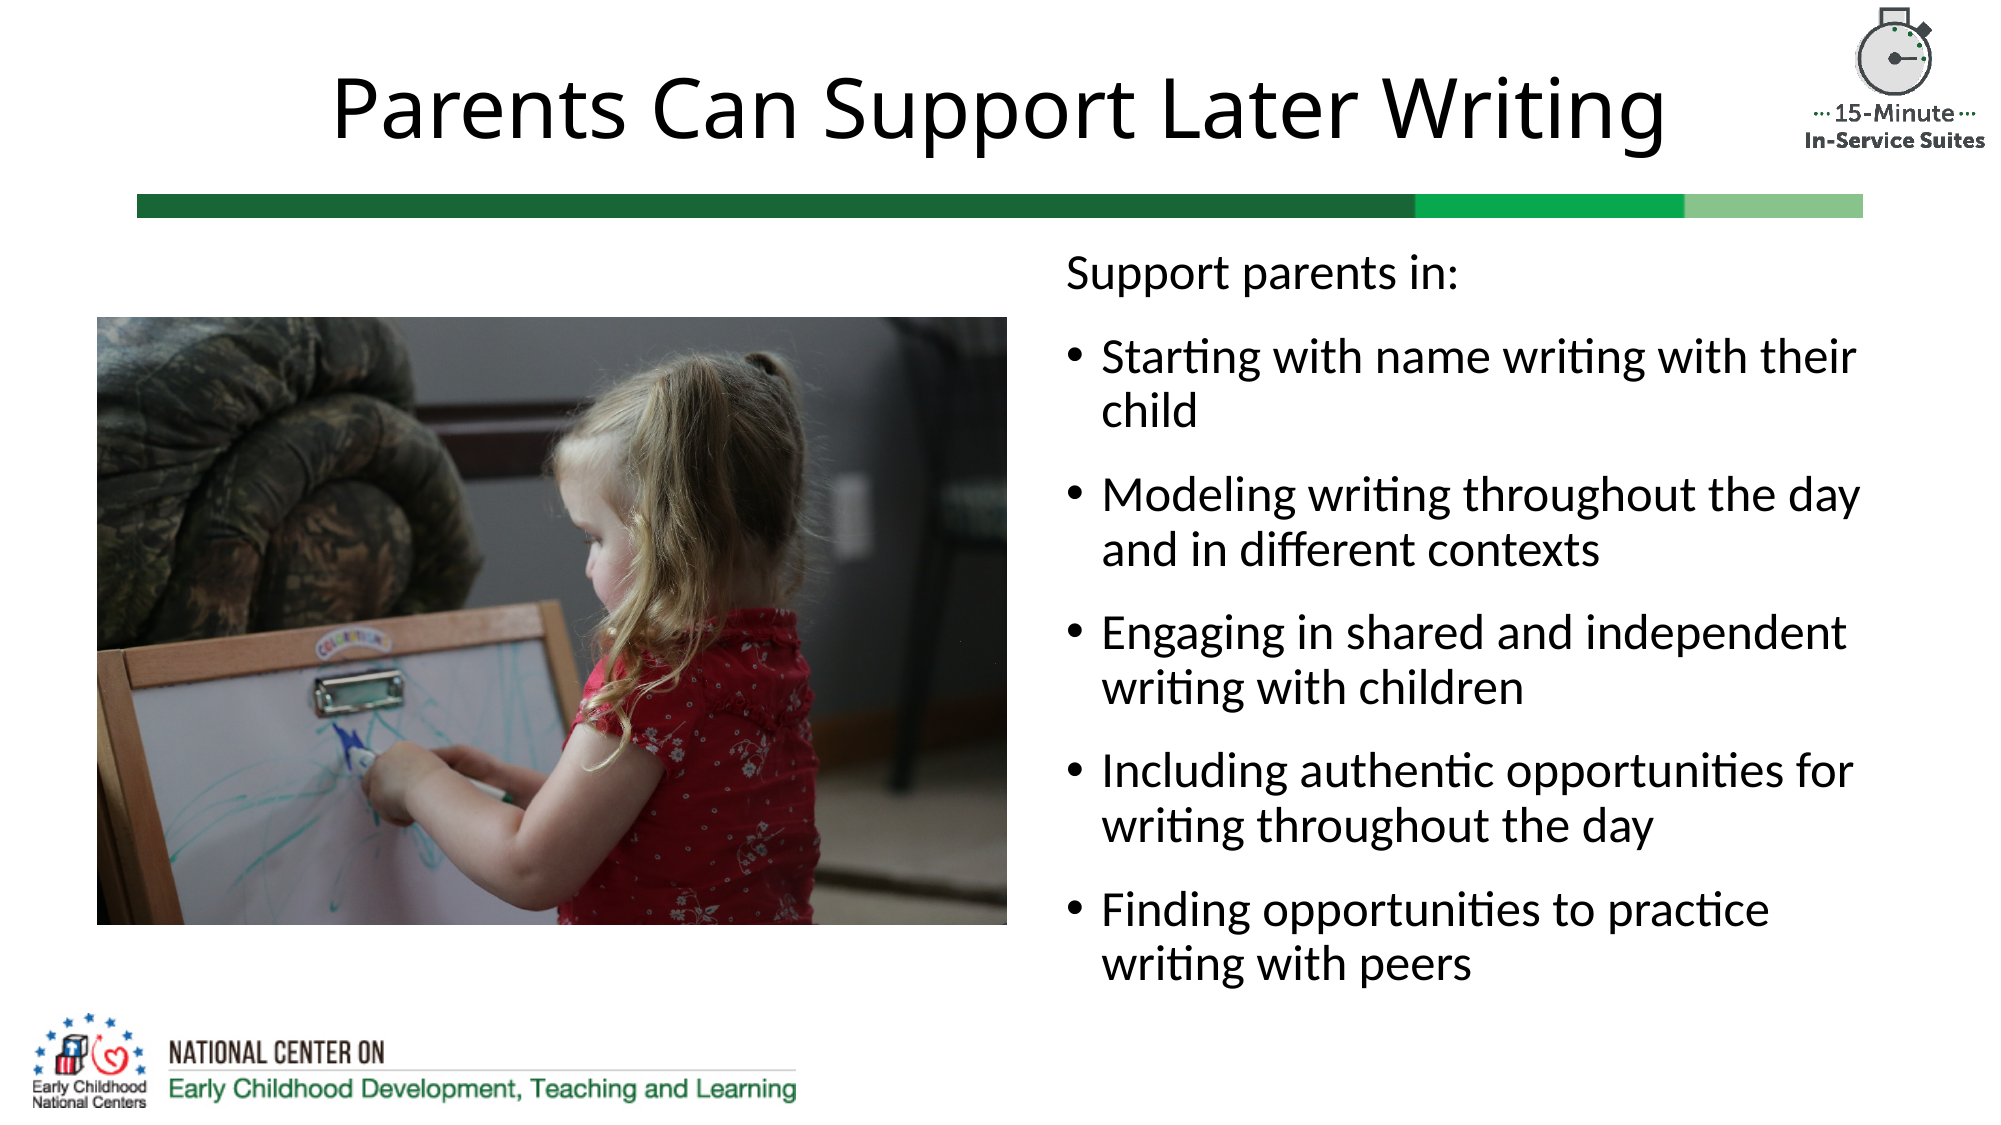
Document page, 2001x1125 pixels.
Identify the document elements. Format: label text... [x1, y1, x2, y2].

list Support parents in: Starting with name writing with their child Modeling writing throughout the day and in different contexts Engaging in shared and independent writing with children Including authentic opportunities for writing throughout the day Finding opportunities to practice writing with peers [1051, 238, 1902, 1014]
picture [97, 317, 1007, 925]
picture [1790, 0, 1999, 161]
picture [33, 1013, 796, 1108]
picture [137, 194, 1863, 218]
title Parents Can Support Later Writing [137, 53, 1863, 171]
